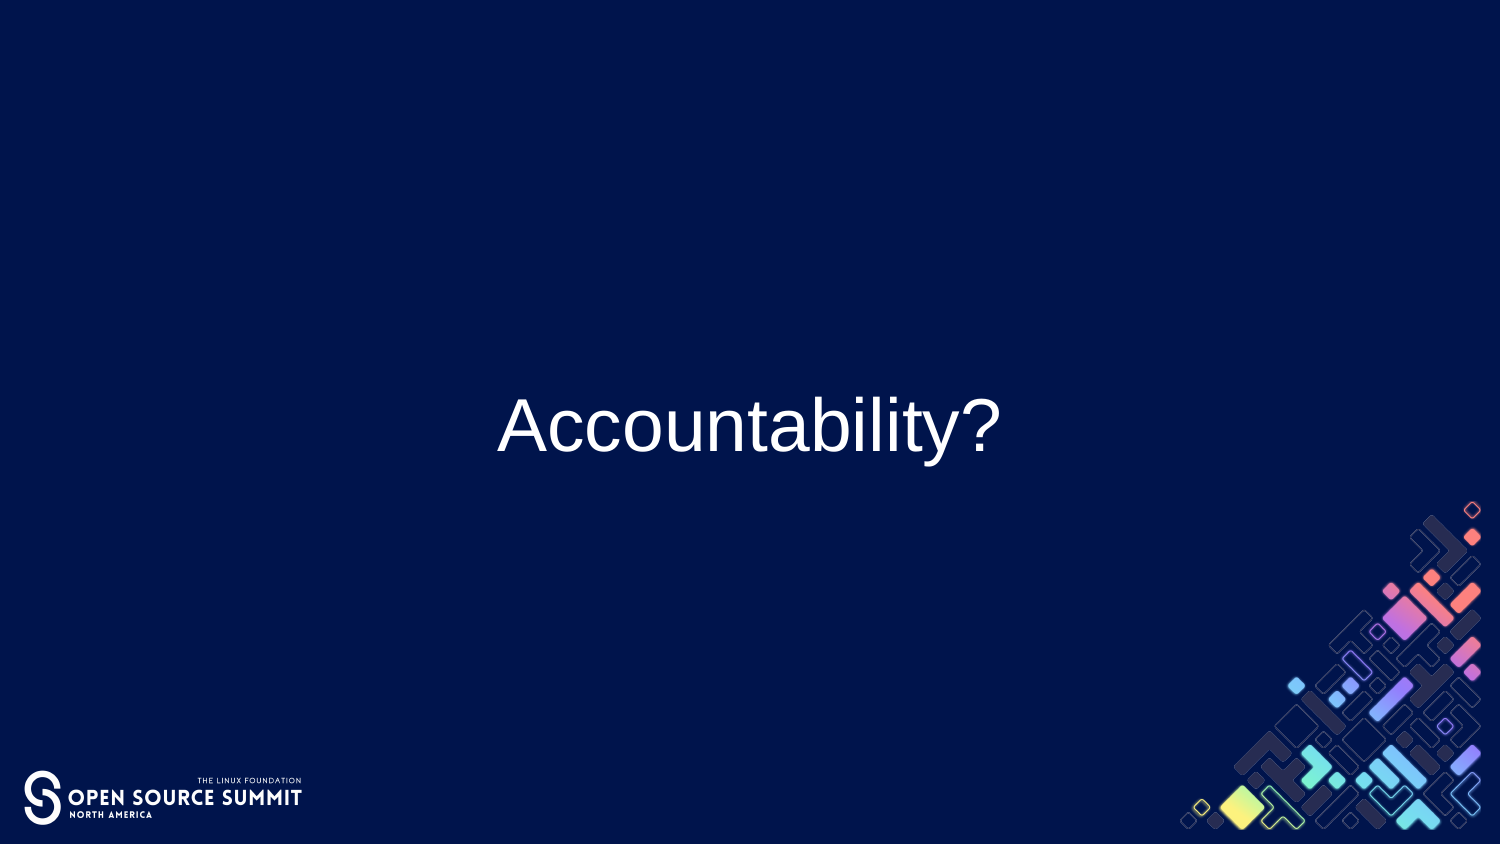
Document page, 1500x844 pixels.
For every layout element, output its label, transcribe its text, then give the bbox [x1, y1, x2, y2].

picture [1180, 501, 1481, 830]
title Accountability? [51, 352, 1449, 491]
picture [19, 765, 307, 830]
